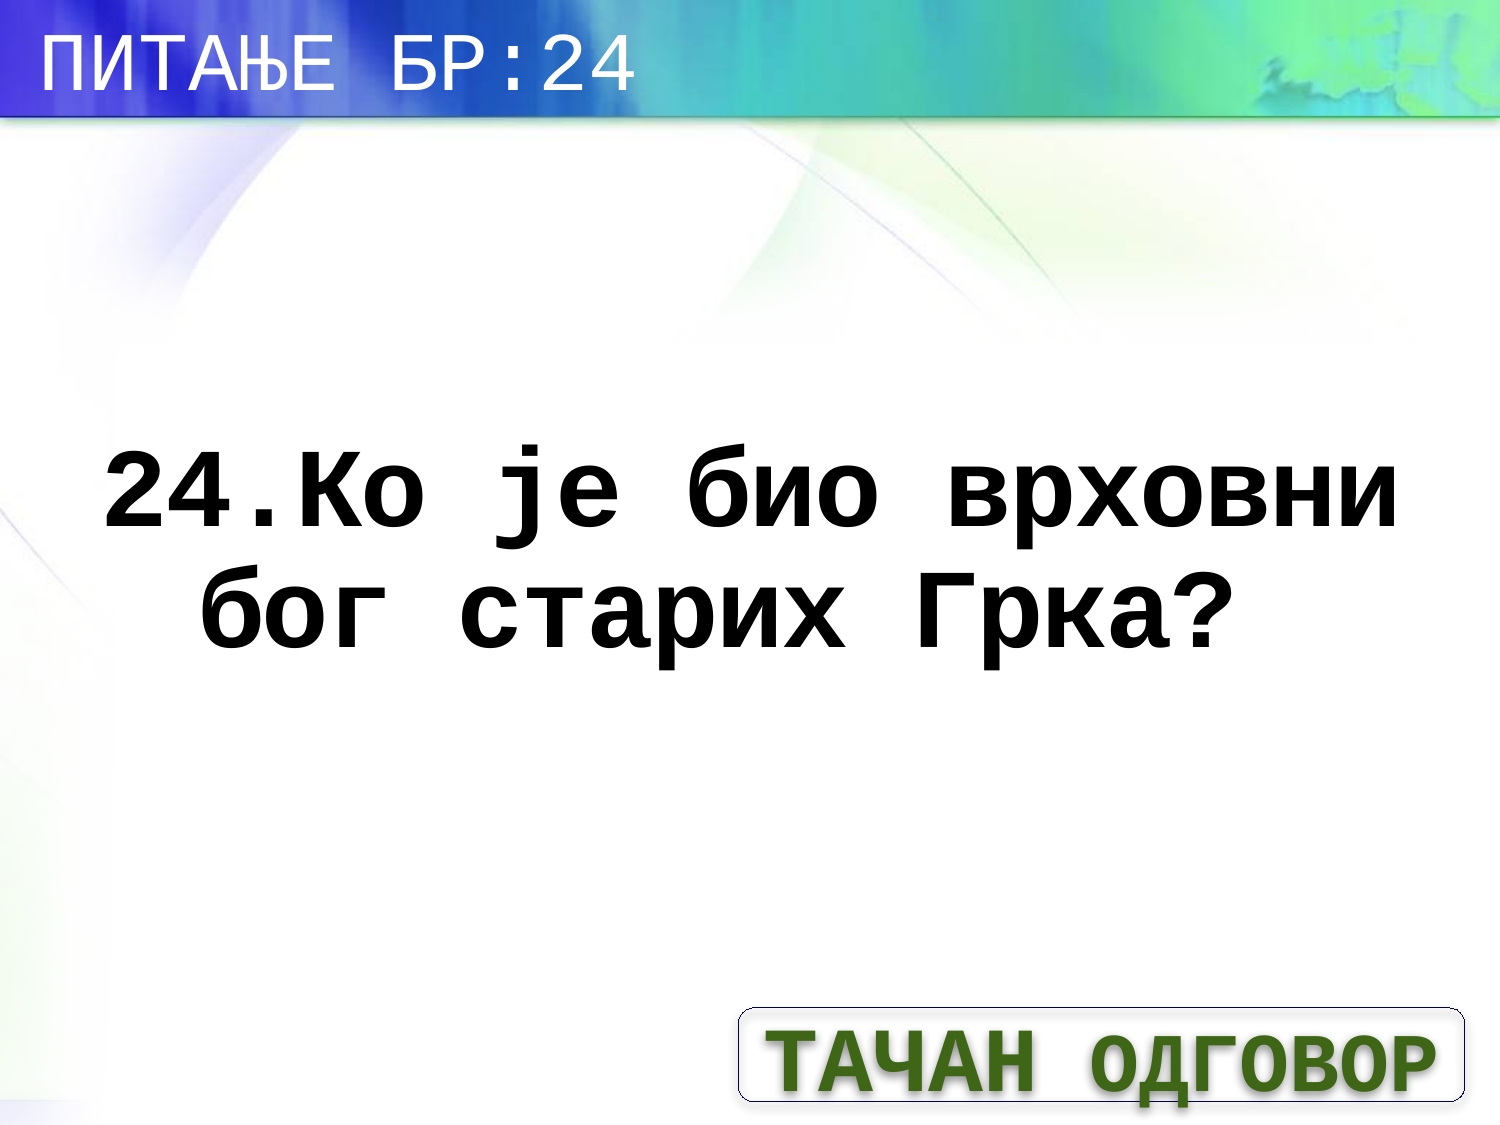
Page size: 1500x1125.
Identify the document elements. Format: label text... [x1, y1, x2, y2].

text_box ПИТАЊЕ БР:24 [23, 0, 692, 115]
text_box ТАЧАН ОДГОВОР [738, 1007, 1465, 1102]
picture [0, 0, 1500, 1125]
title 24.Ко је био врховни бог старих Грка? [93, 152, 1407, 950]
